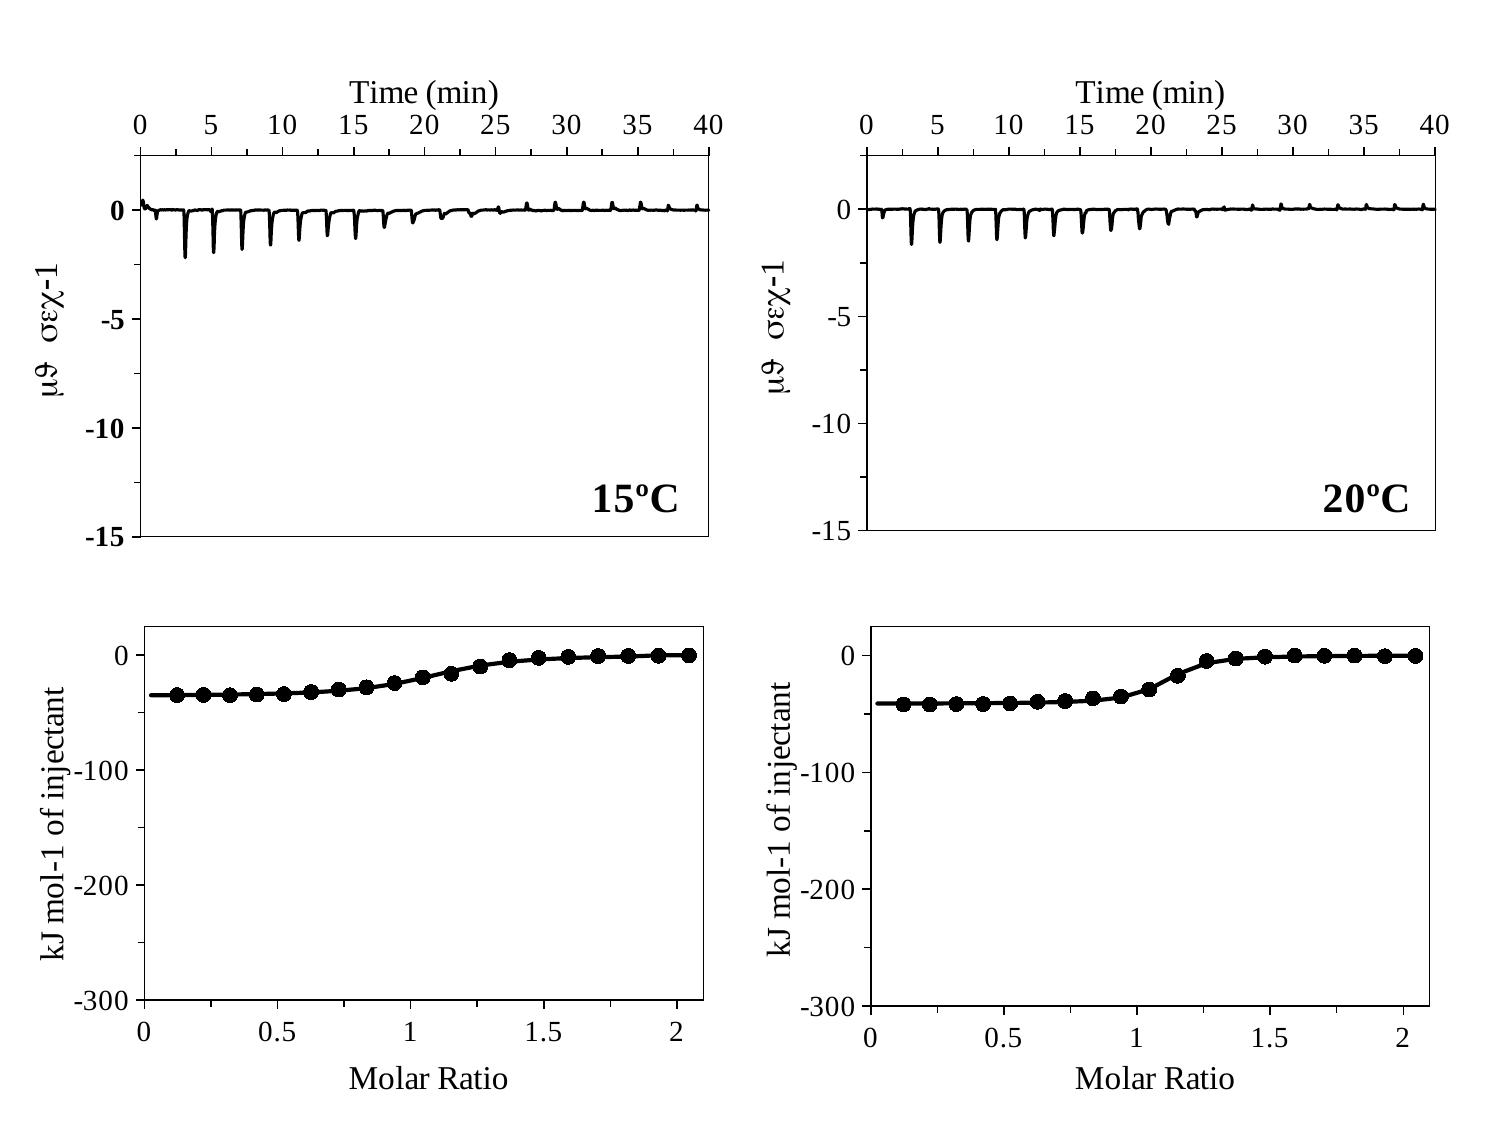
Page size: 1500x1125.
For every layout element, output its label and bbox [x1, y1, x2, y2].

chart [749, 53, 1464, 1115]
chart [23, 53, 738, 1115]
